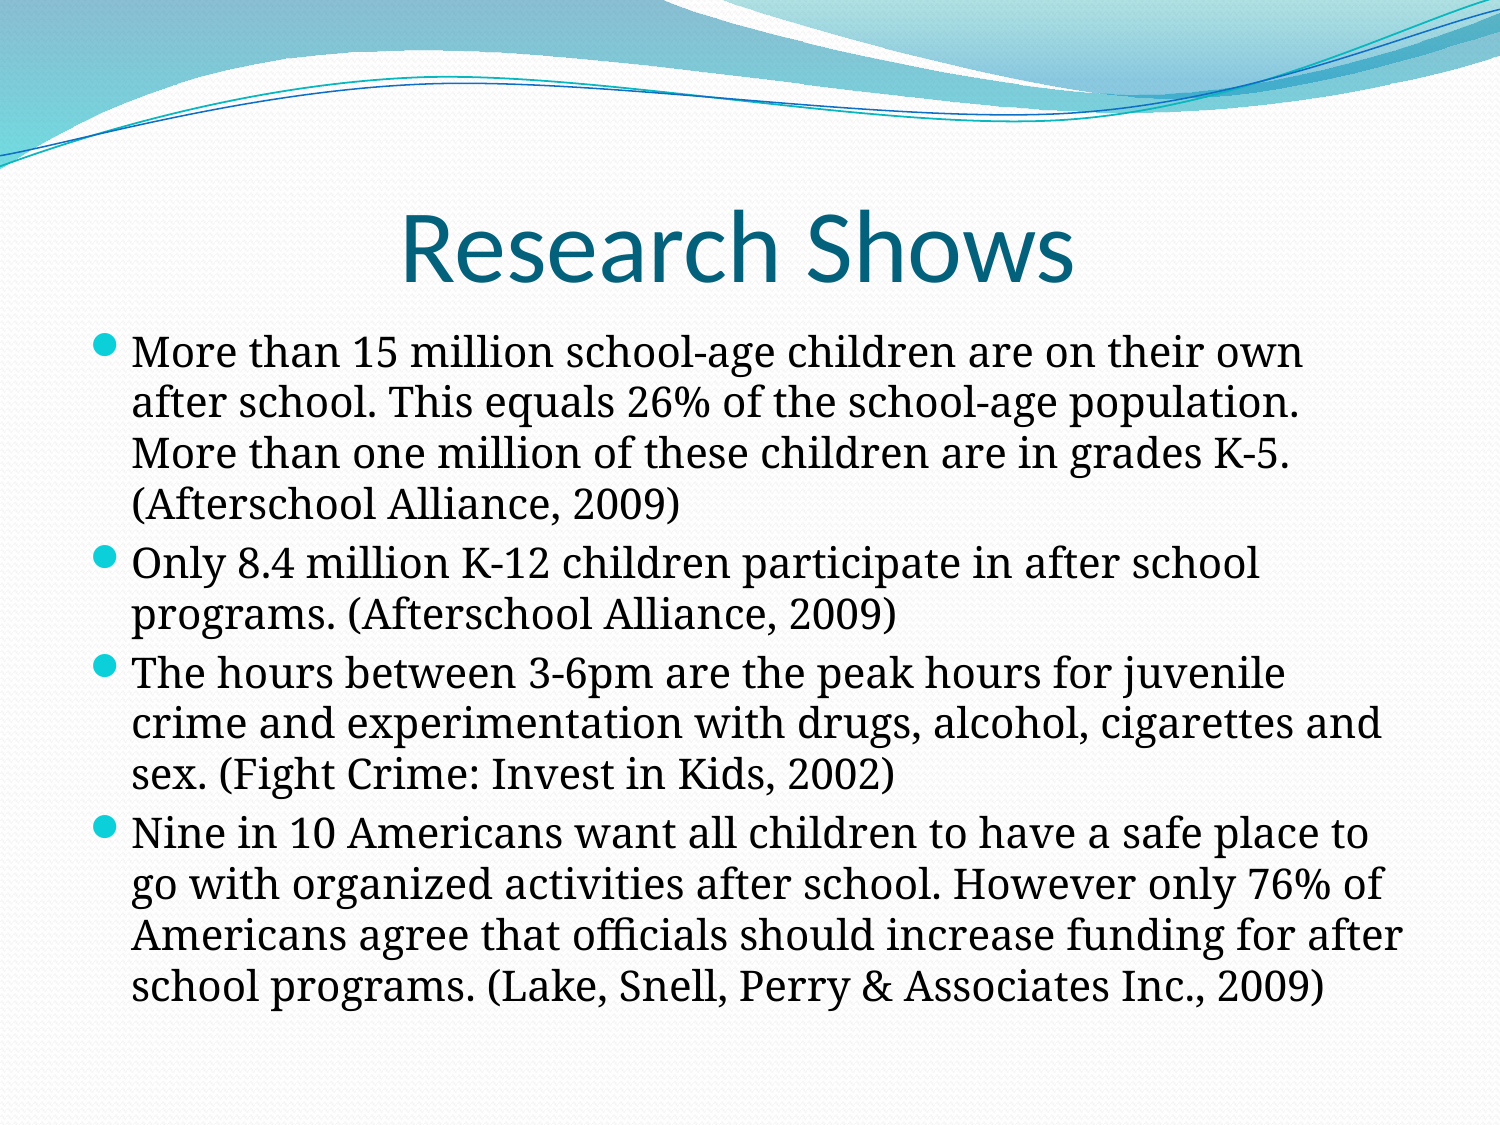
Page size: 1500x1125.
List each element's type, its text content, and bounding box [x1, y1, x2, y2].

title Research Shows [75, 115, 1425, 303]
list More than 15 million school-age children are on their own after school. This equals 26% of the school-age population. More than one million of these children are in grades K-5. (Afterschool Alliance, 2009) Only 8.4 million K-12 children participate in after school programs. (Afterschool Alliance, 2009) The hours between 3-6pm are the peak hours for juvenile crime and experimentation with drugs, alcohol, cigarettes and sex. (Fight Crime: Invest in Kids, 2002) Nine in 10 Americans want all children to have a safe place to go with organized activities after school. However only 76% of Americans agree that officials should increase funding for after school programs. (Lake, Snell, Perry & Associates Inc., 2009) [75, 317, 1425, 1038]
